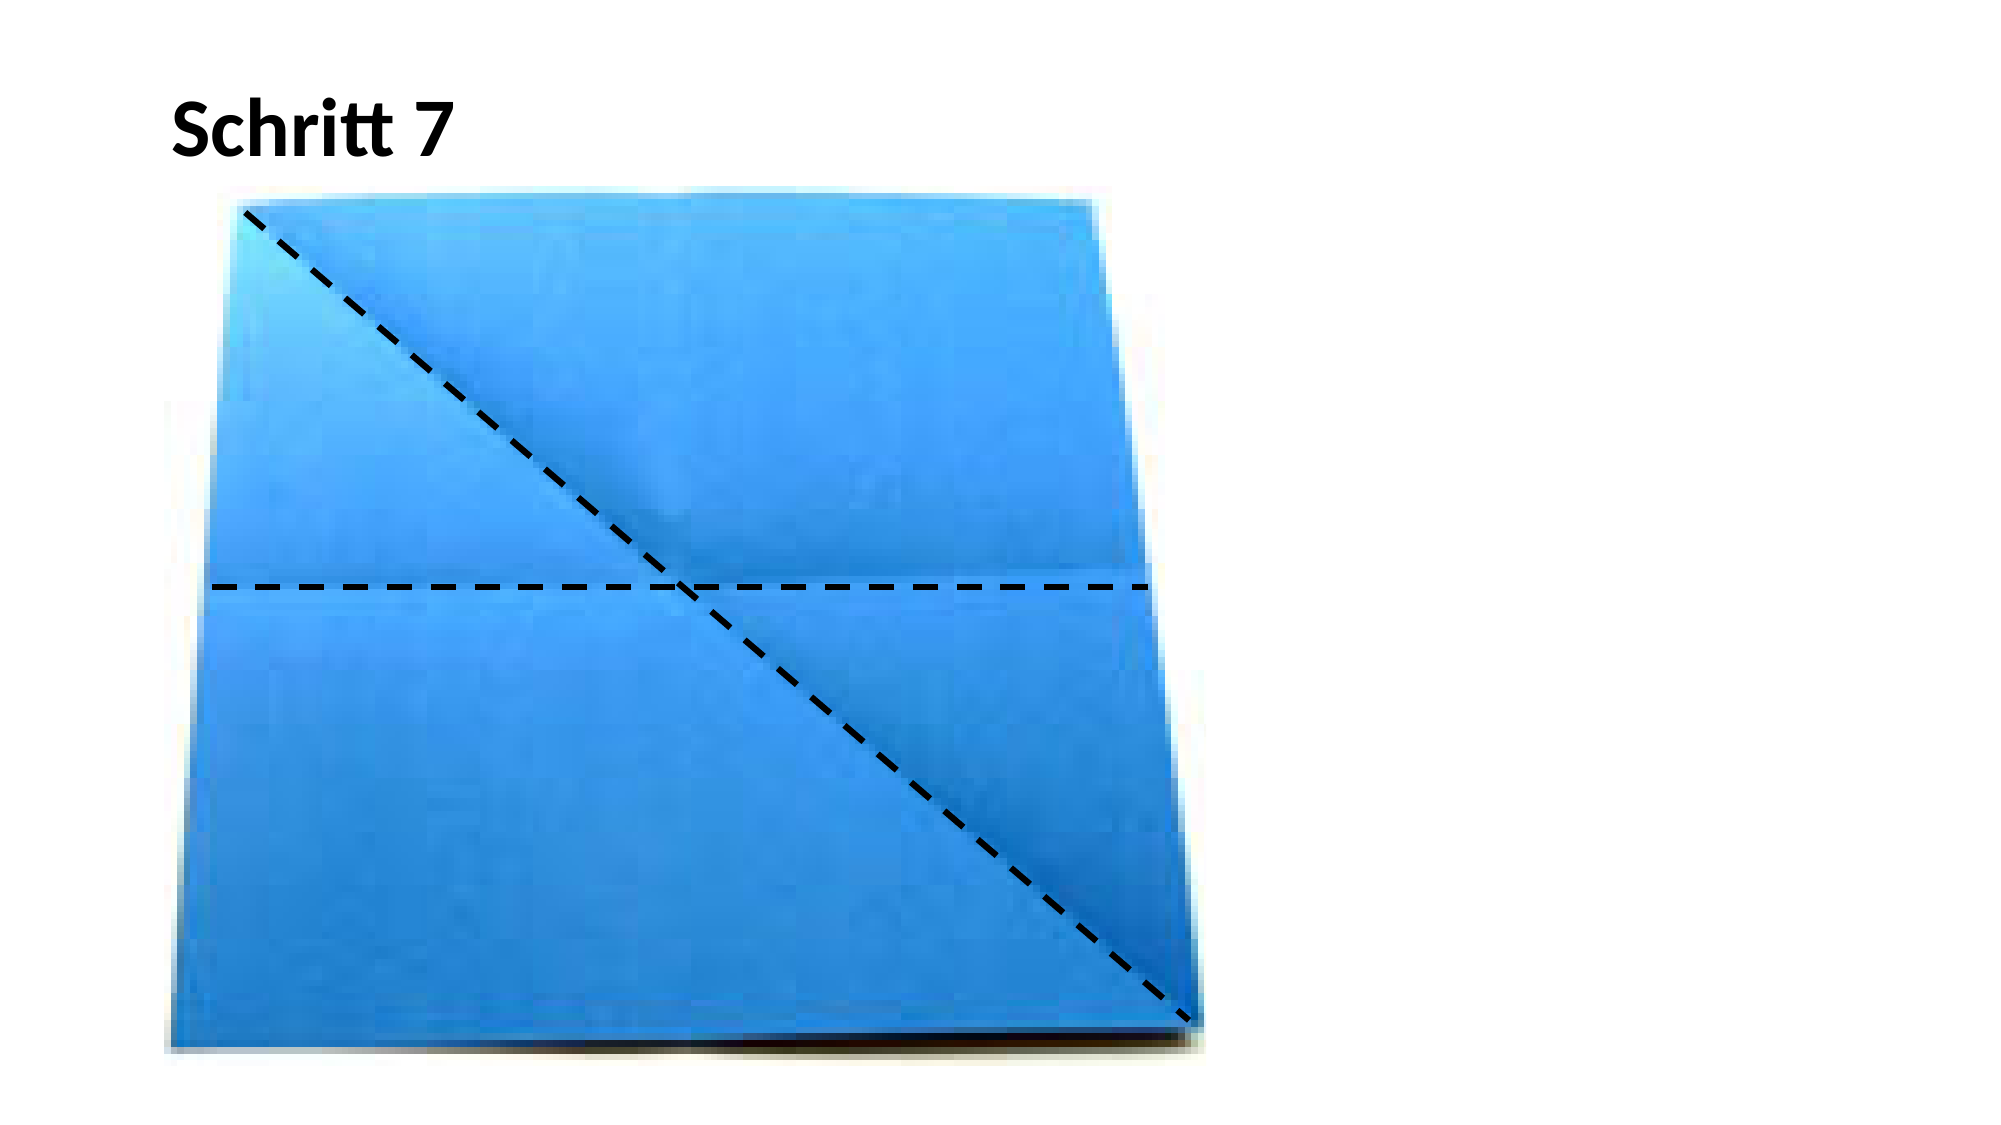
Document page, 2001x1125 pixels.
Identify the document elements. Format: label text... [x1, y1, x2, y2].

picture [153, 176, 1207, 1066]
text_box Schritt 7 [156, 59, 472, 176]
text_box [245, 212, 1190, 1021]
